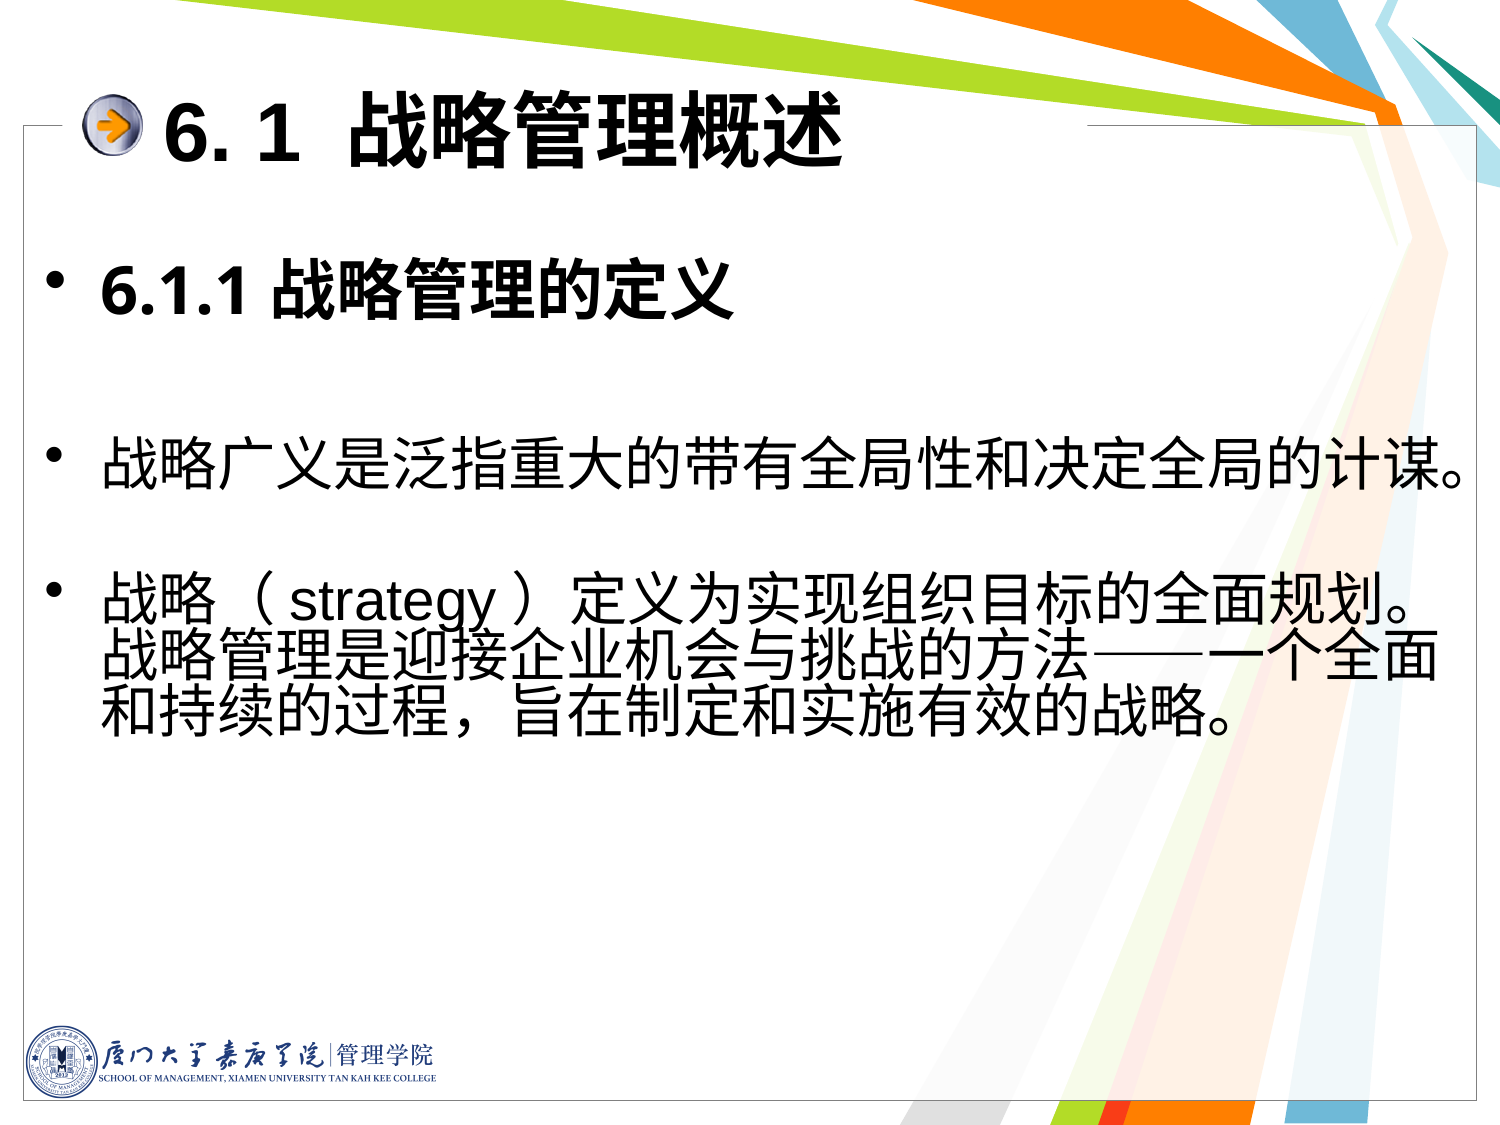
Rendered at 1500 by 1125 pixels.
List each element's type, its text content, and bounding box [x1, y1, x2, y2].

picture [82, 94, 143, 156]
title 6. 1 战略管理概述 [148, 32, 1182, 172]
picture [24, 1024, 438, 1100]
list 6.1.1战略管理的定义 战略广义是泛指重大的带有全局性和决定全局的计谋。 战略（strategy）定义为实现组织目标的全面规划。战略管理是迎接企业机会与挑战的方法——一个全面和持续的过程，旨在制定和实施有效的战略。 [29, 172, 1500, 1094]
